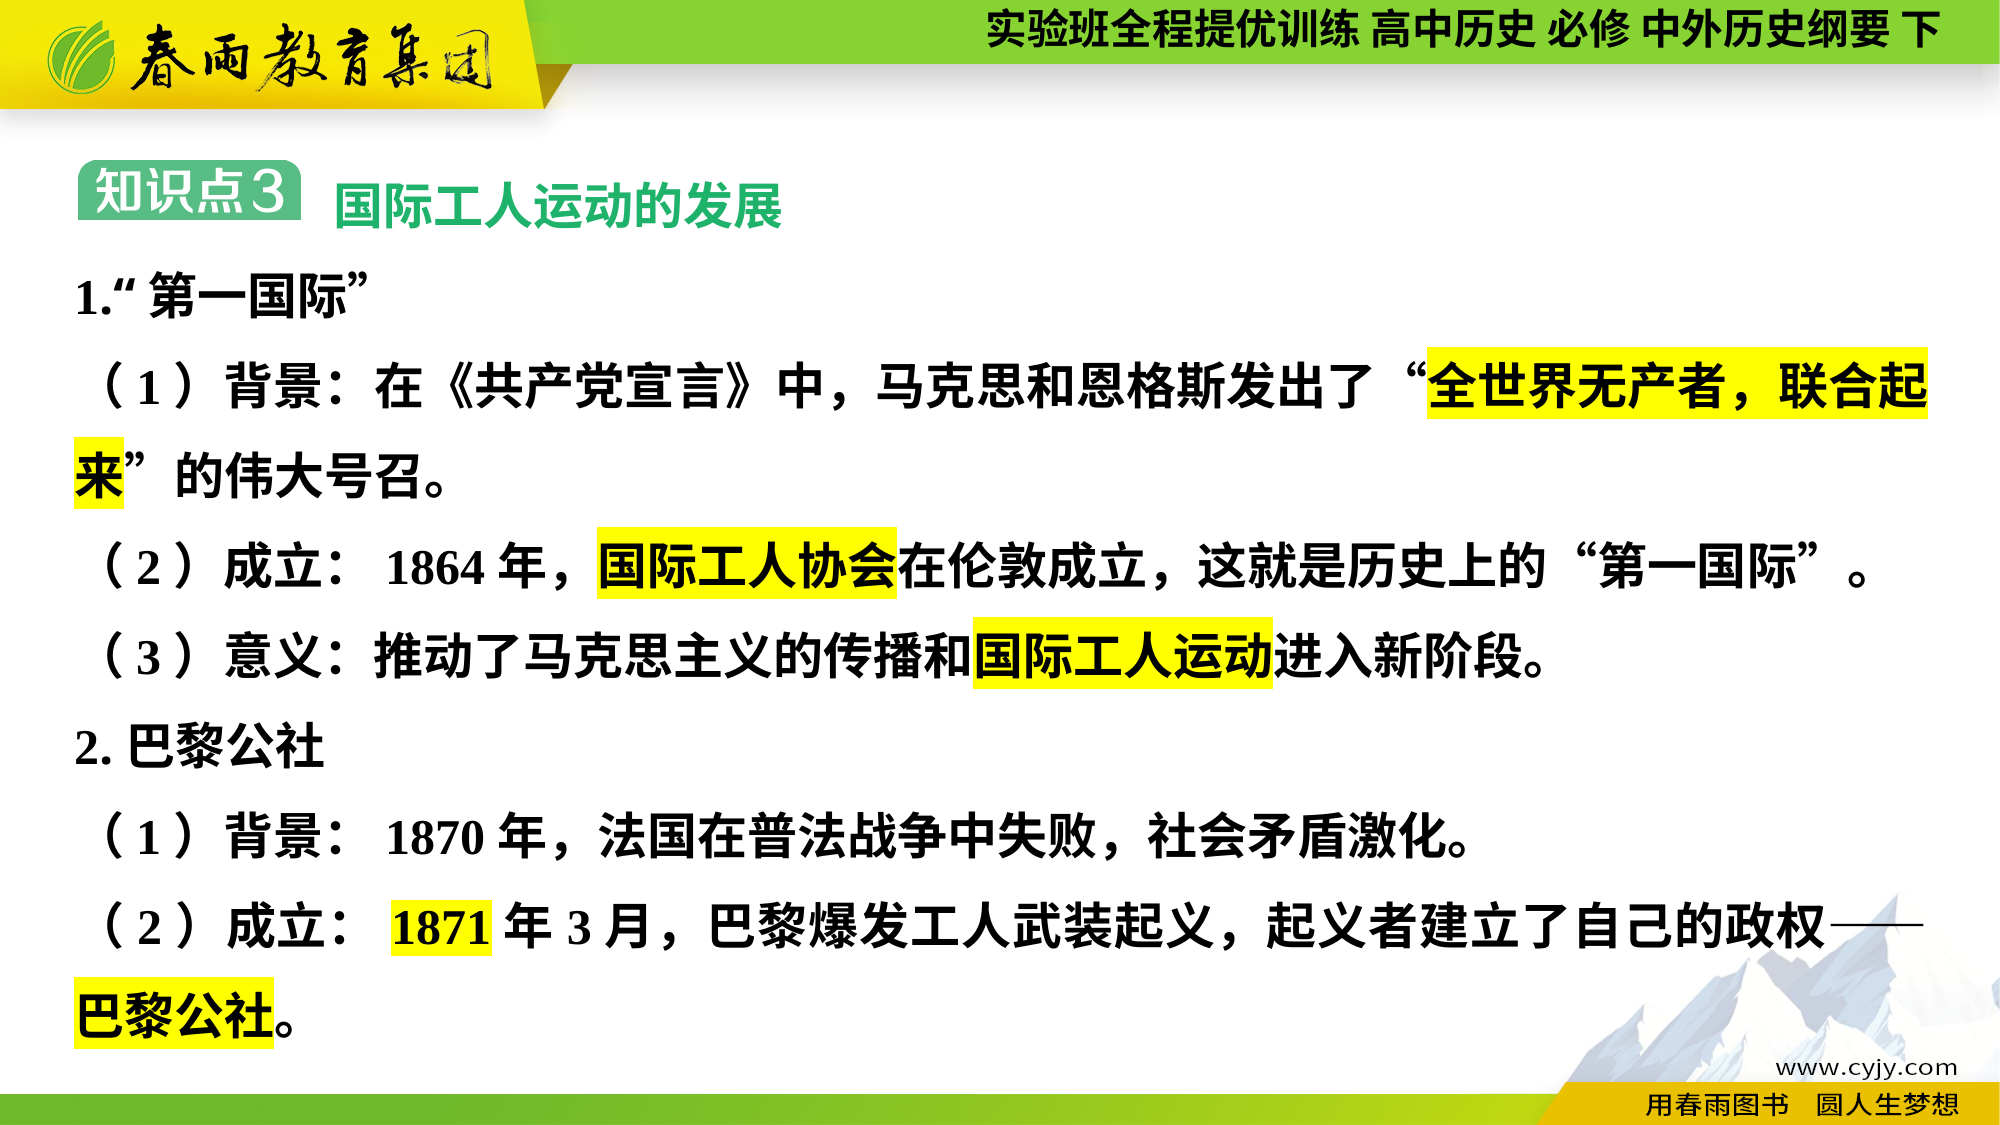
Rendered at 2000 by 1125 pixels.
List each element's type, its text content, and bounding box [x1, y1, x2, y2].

list 国际工人运动的发展 1.“第一国际” （1）背景：在《共产党宣言》中，马克思和恩格斯发出了“全世界无产者，联合起来”的伟大号召。 （2）成立：1864年，国际工人协会在伦敦成立，这就是历史上的“第一国际”。 （3）意义：推动了马克思主义的传播和国际工人运动进入新阶段。 2.巴黎公社 （1）背景：1870年，法国在普法战争中失败，社会矛盾激化。 （2）成立：1871年3月，巴黎爆发工人武装起义，起义者建立了自己的政权——巴黎公社。 [59, 137, 1944, 1062]
picture [0, 0, 2000, 1125]
